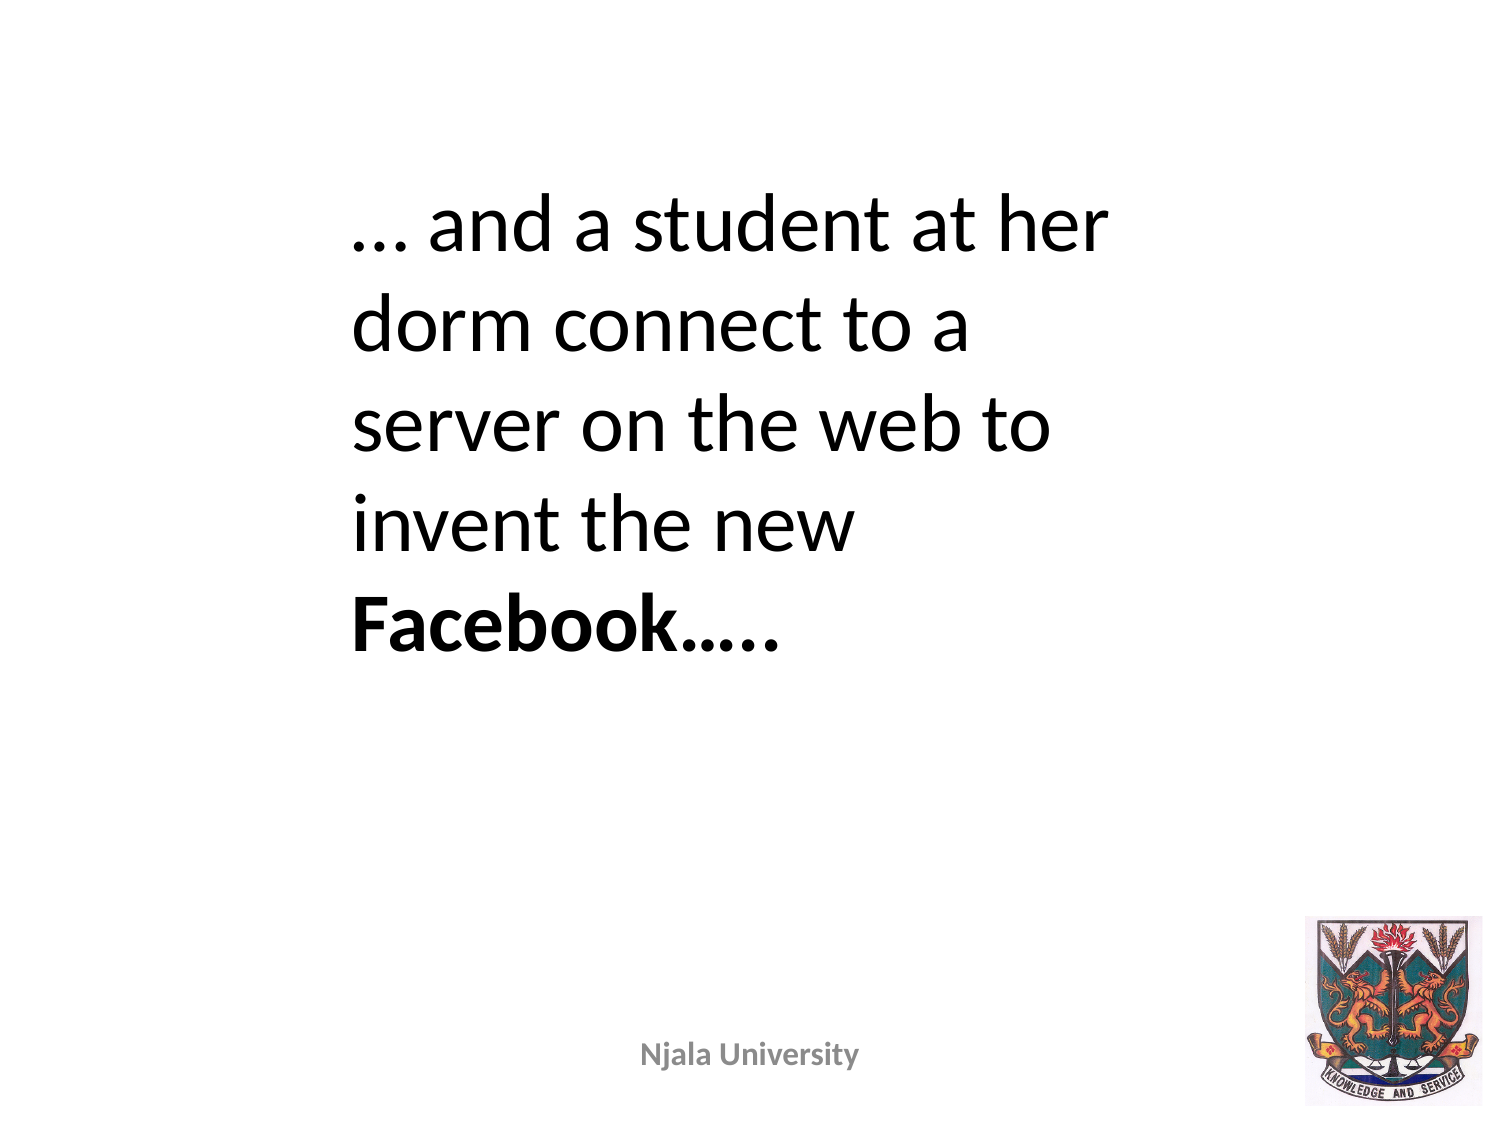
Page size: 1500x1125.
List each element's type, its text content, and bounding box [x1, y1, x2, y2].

text_box … and a student at her dorm connect to a server on the web to invent the new Facebook….. [336, 160, 1176, 676]
footer Njala University [360, 1022, 1140, 1083]
